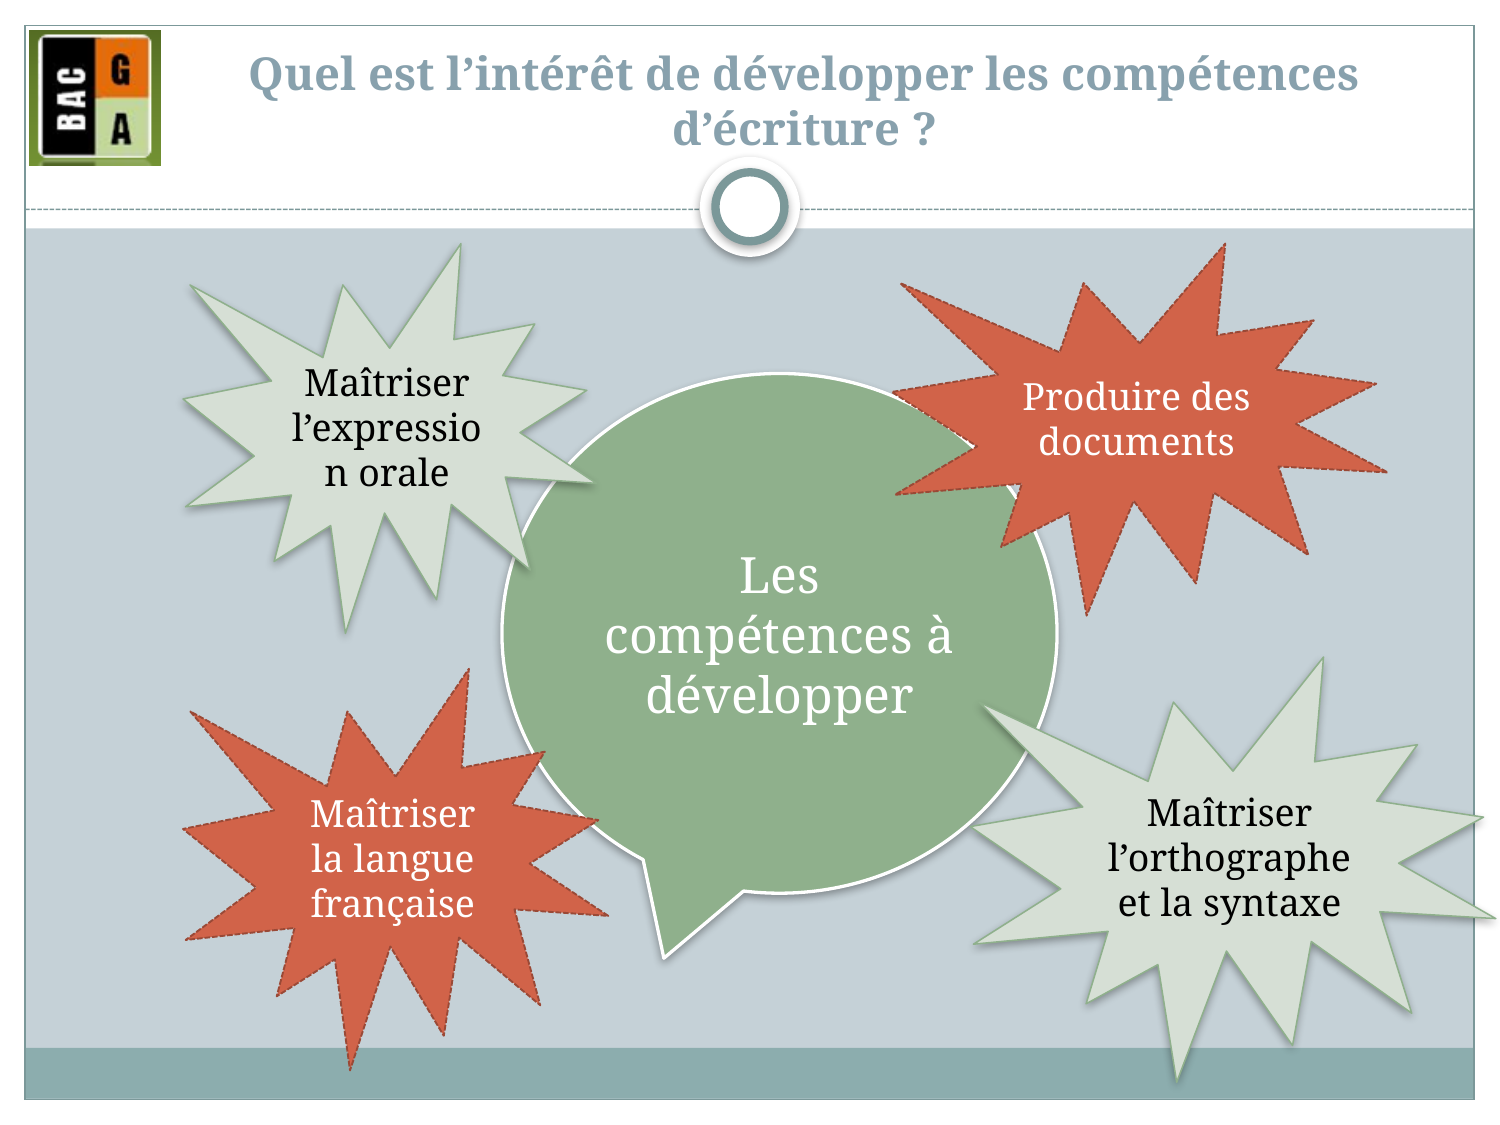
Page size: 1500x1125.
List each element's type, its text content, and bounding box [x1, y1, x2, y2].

text_box Maîtriser l’expression orale [182, 242, 598, 635]
text_box Les compétences à développer [500, 371, 1059, 960]
text_box Produire des documents [891, 242, 1388, 617]
text_box Maîtriser la langue française [182, 667, 610, 1072]
picture [29, 30, 161, 166]
text_box Maîtriser l’orthographe et la syntaxe [969, 656, 1497, 1084]
title Quel est l’intérêt de développer les compétences d’écriture ? [166, 37, 1450, 162]
